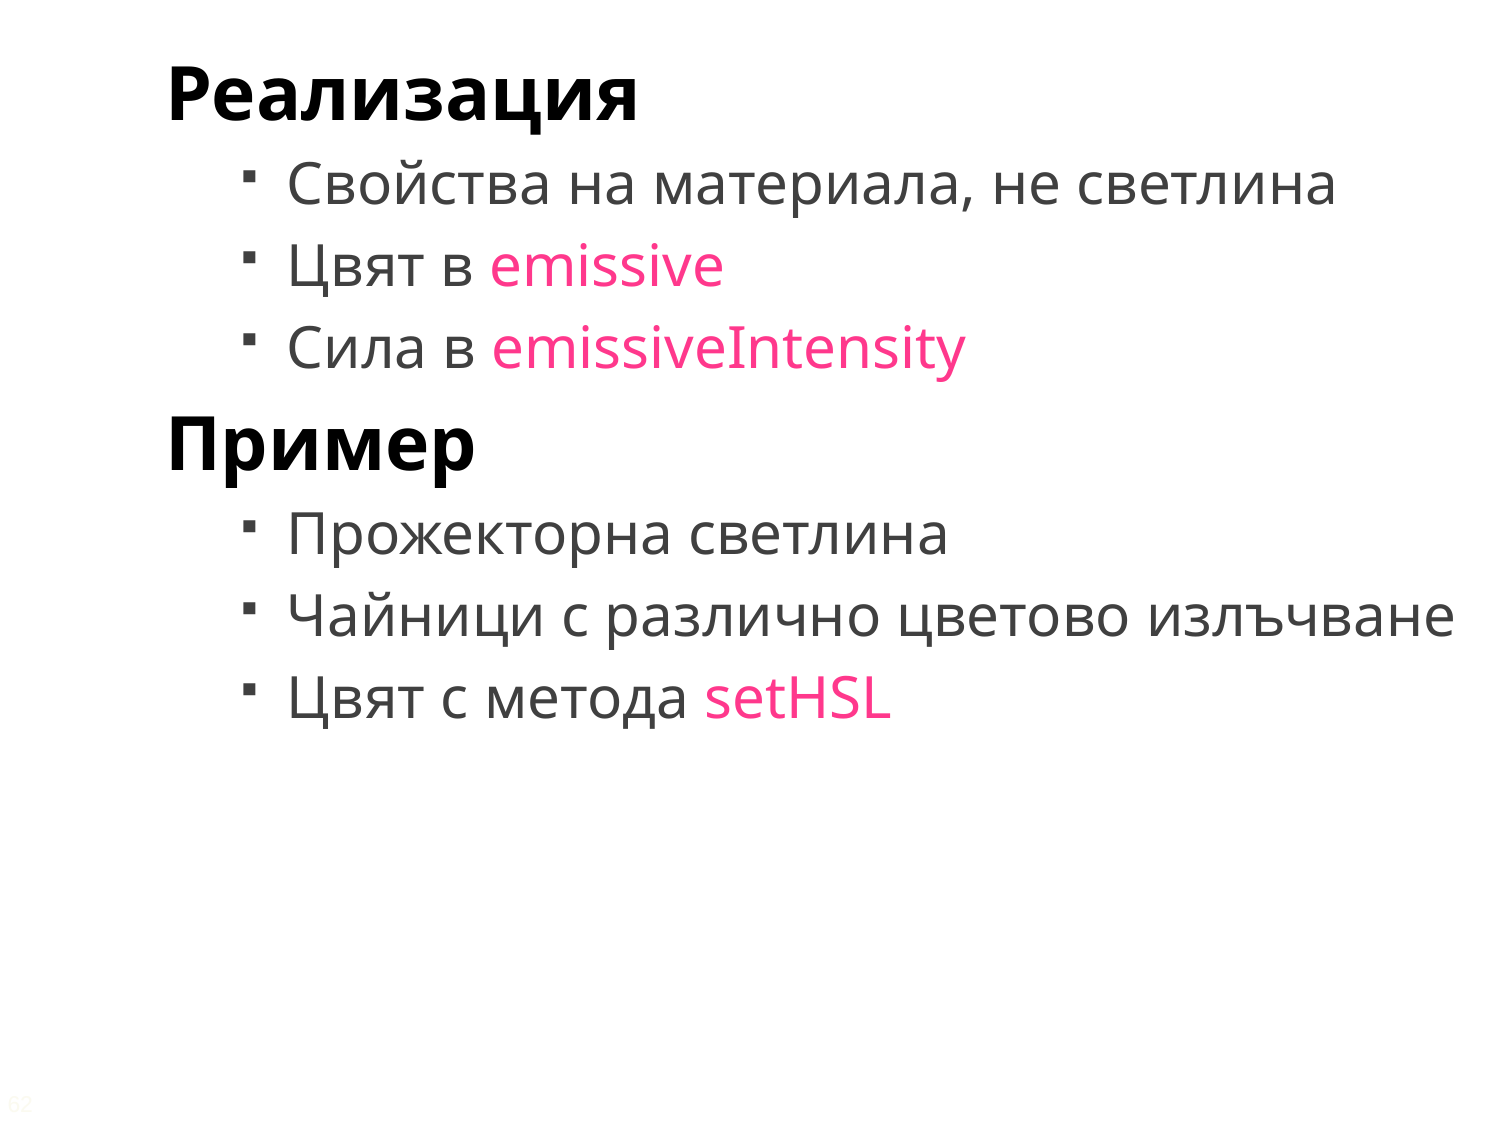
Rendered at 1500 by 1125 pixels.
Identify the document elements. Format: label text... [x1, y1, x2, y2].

list Реализация Свойства на материала, не светлина Цвят в emissive Сила в emissiveIntensity Пример Прожекторна светлина Чайници с различно цветово излъчване Цвят с метода setHSL [150, 37, 1488, 1113]
